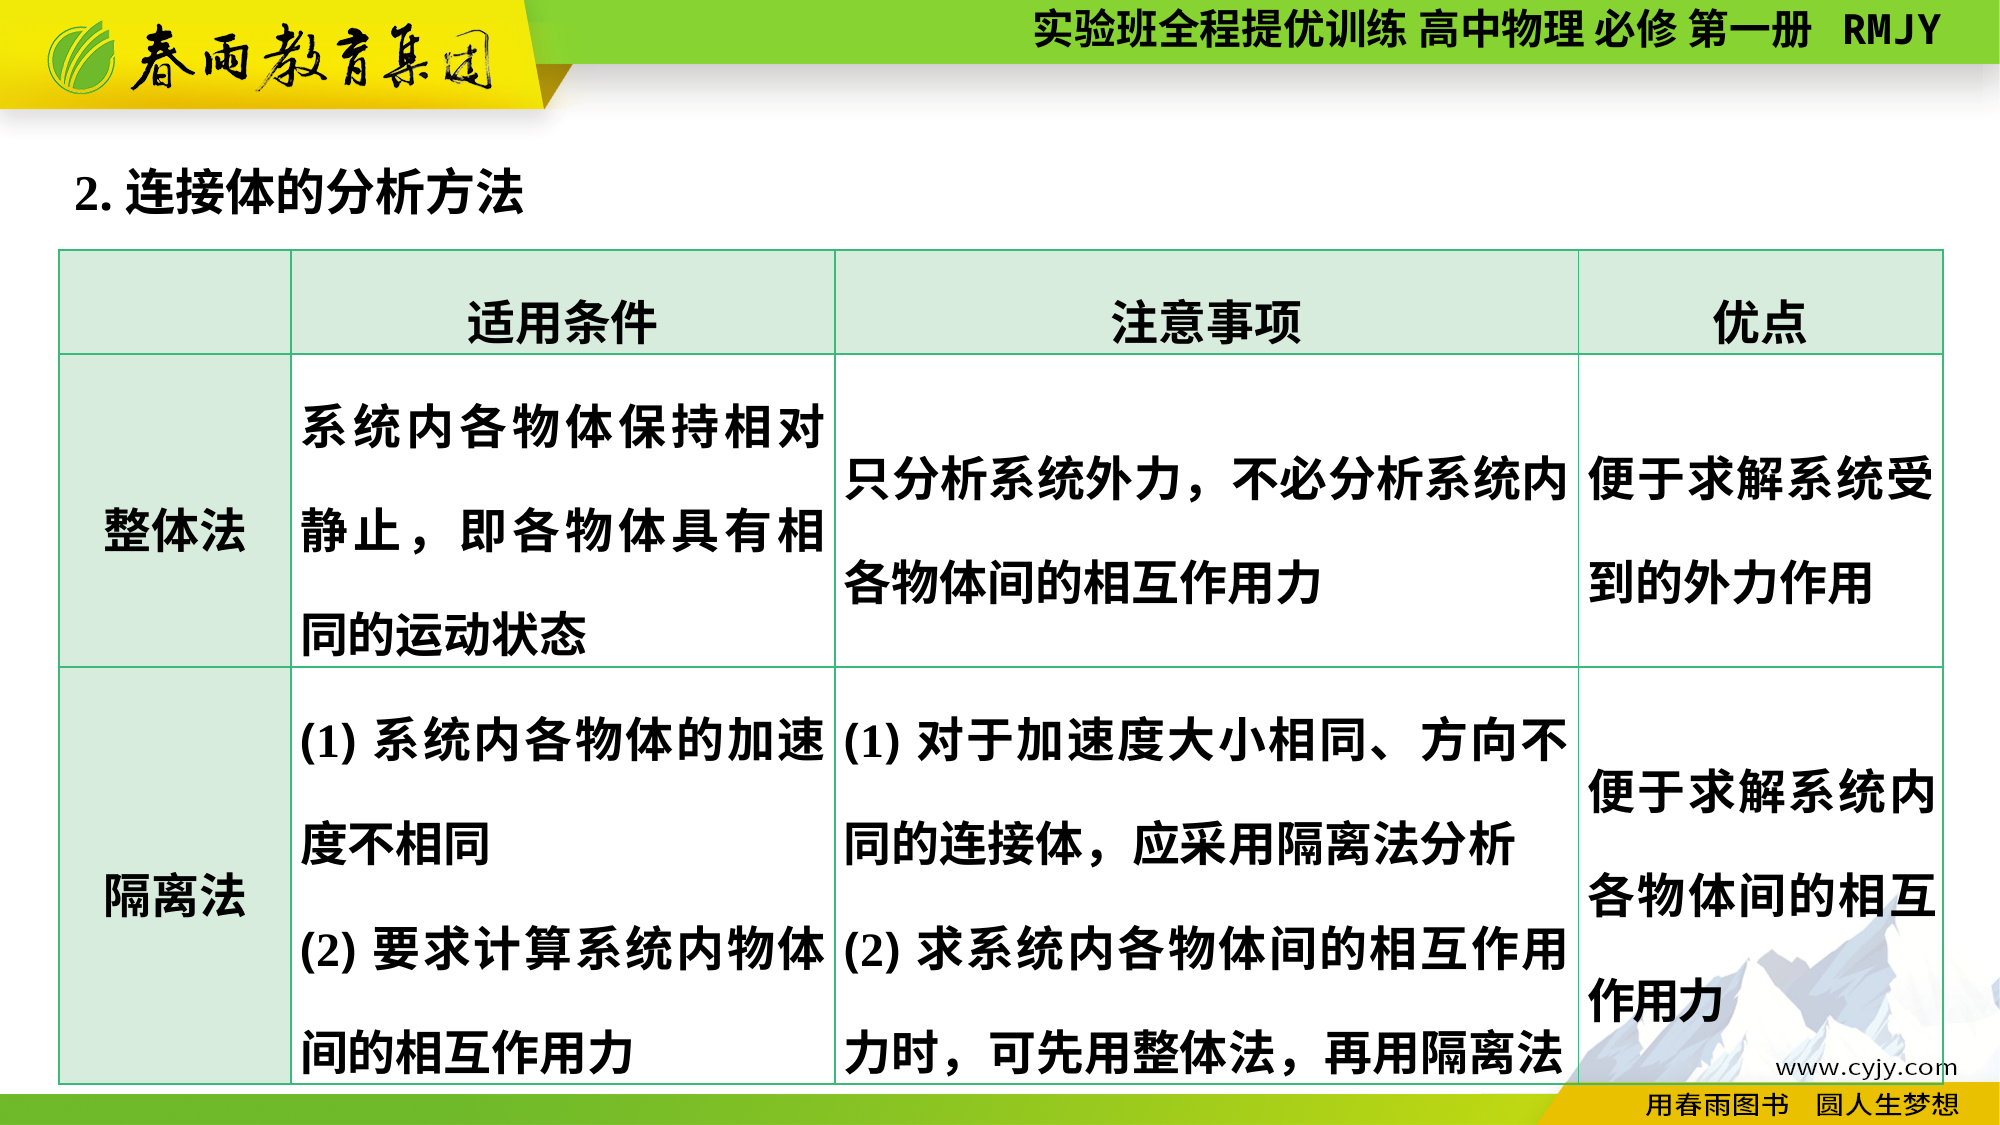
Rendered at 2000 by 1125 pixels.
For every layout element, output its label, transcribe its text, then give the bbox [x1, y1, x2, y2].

picture [0, 0, 2000, 1125]
table_header 优点 [1579, 251, 1942, 353]
table_cell 系统内各物体保持相对静止，即各物体具有相同的运动状态 [292, 355, 834, 666]
table_cell (1)系统内各物体的加速度不相同 (2)要求计算系统内物体间的相互作用力 [292, 668, 834, 1083]
table_cell 便于求解系统受到的外力作用 [1579, 355, 1942, 666]
table_cell 隔离法 [60, 668, 290, 1083]
table_header [60, 251, 290, 353]
table_cell (1)对于加速度大小相同、方向不同的连接体，应采用隔离法分析 (2)求系统内各物体间的相互作用力时，可先用整体法，再用隔离法 [836, 668, 1578, 1083]
table_header 注意事项 [836, 251, 1578, 353]
table_cell 便于求解系统内各物体间的相互作用力 [1579, 668, 1942, 1083]
table_cell 整体法 [60, 355, 290, 666]
list 2.连接体的分析方法 [59, 122, 1944, 229]
table_cell 只分析系统外力，不必分析系统内各物体间的相互作用力 [836, 355, 1578, 666]
table_header 适用条件 [292, 251, 834, 353]
